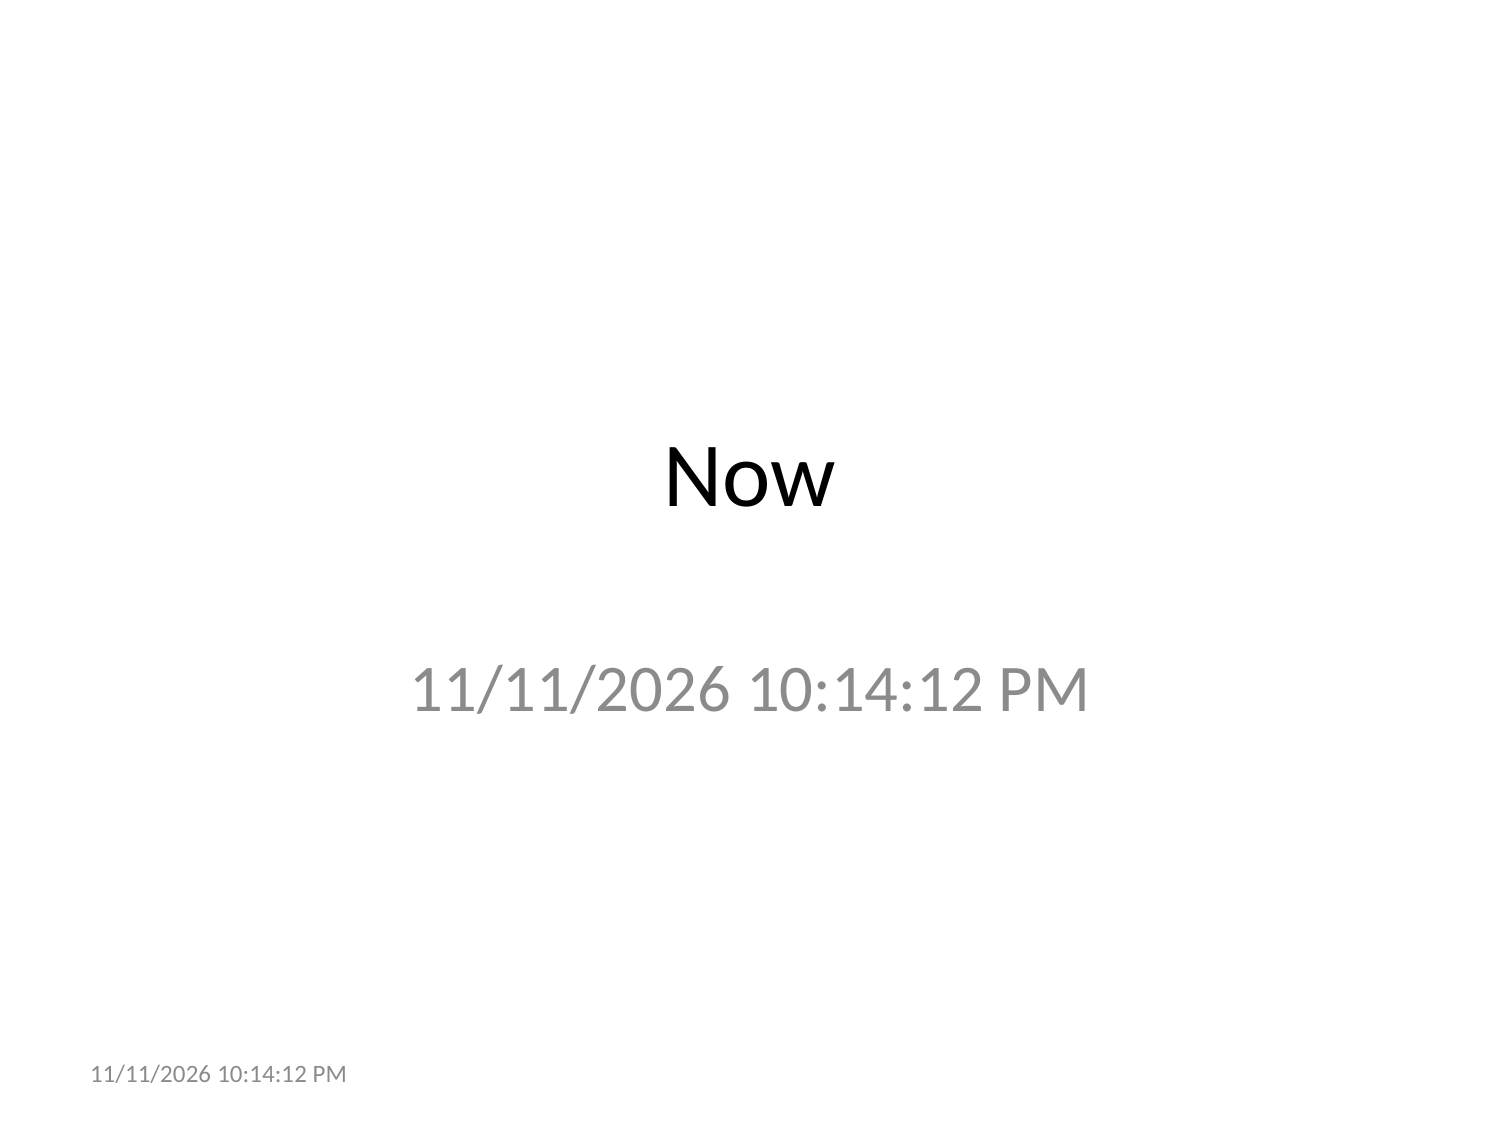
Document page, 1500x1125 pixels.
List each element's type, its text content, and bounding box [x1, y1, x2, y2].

subtitle 2011-12-19 10:20:04 AM [225, 637, 1275, 925]
title Now [112, 349, 1388, 591]
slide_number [75, 1042, 425, 1103]
